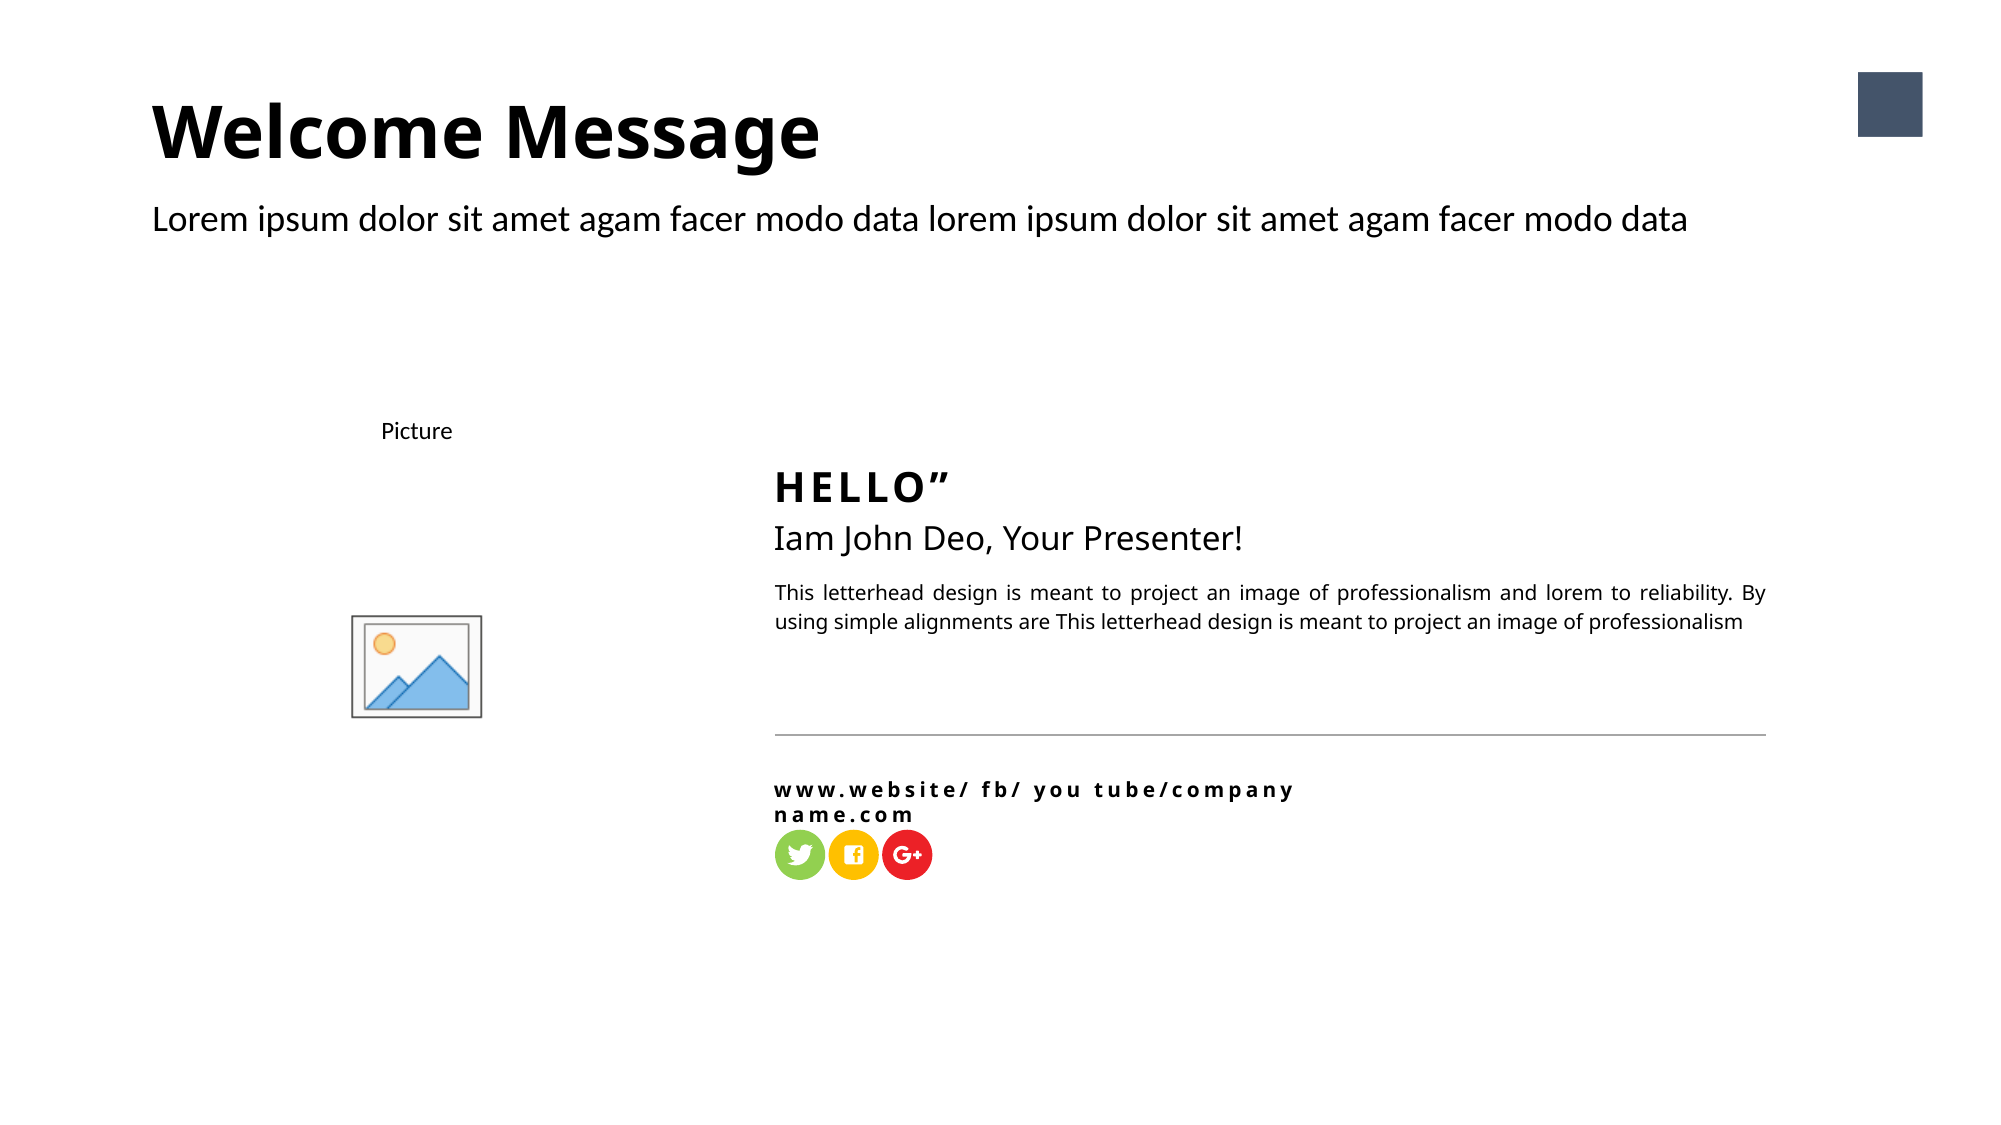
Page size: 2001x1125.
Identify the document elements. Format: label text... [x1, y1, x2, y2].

picture [137, 407, 697, 927]
text_box [1857, 130, 1924, 138]
title Welcome Message [137, 78, 1135, 186]
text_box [759, 453, 1766, 880]
subtitle Lorem ipsum dolor sit amet agam facer modo data lorem ipsum dolor sit amet agam facer modo data [137, 186, 1863, 227]
slide_number 2 [1854, 78, 1927, 130]
text_box [1857, 71, 1924, 78]
